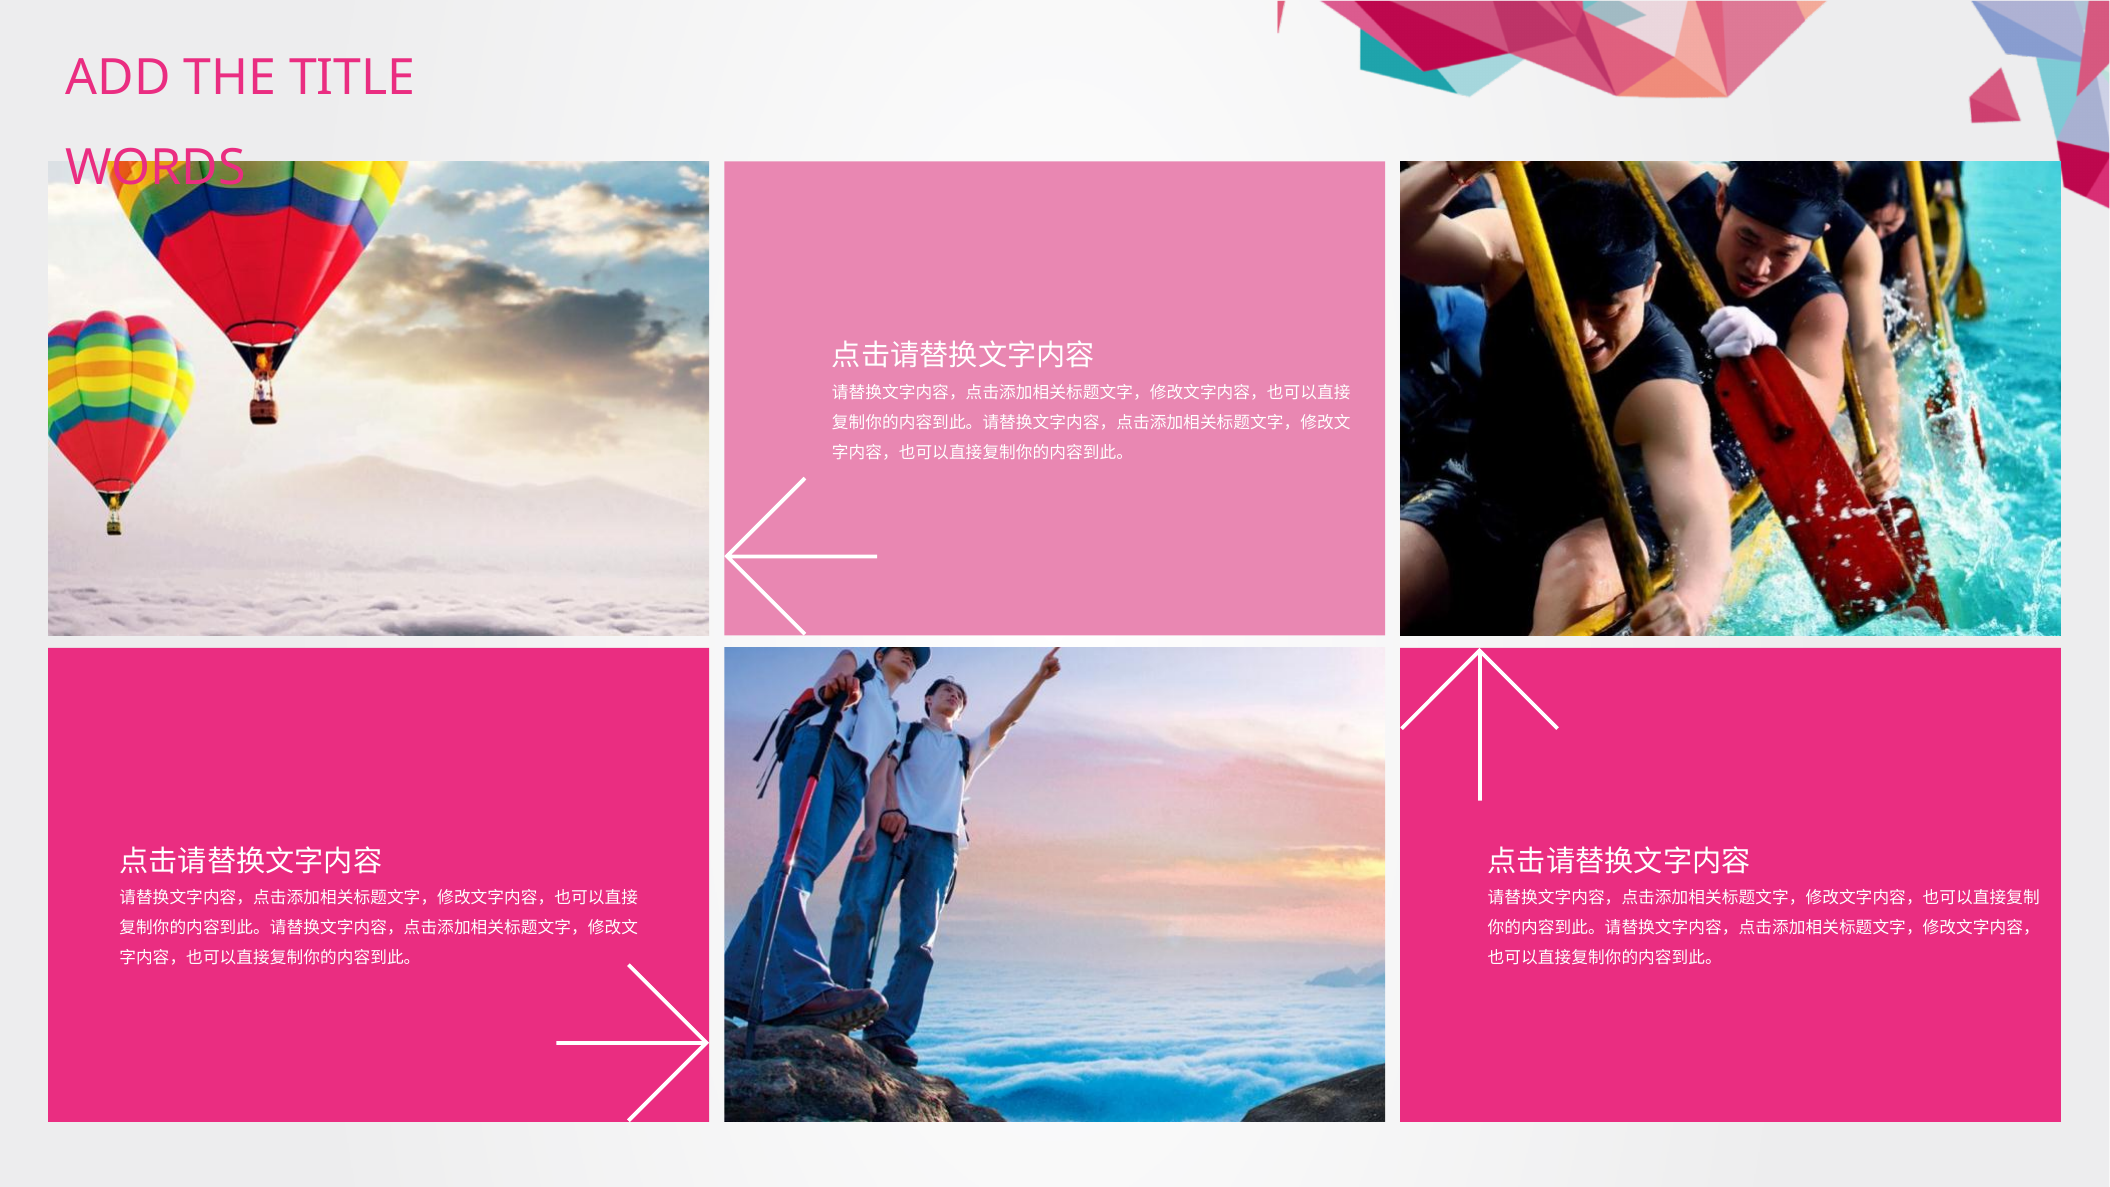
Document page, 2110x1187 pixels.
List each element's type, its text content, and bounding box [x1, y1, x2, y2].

text_box [723, 647, 1386, 1123]
text_box [722, 475, 879, 638]
text_box [1398, 646, 1561, 802]
picture [0, 0, 2110, 1187]
text_box [1399, 160, 2062, 636]
text_box [555, 961, 711, 1124]
text_box [723, 160, 1386, 636]
text_box 点击请替换文字内容 请替换文字内容，点击添加相关标题文字，修改文字内容，也可以直接复制你的内容到此。请替换文字内容，点击添加相关标题文字，修改文字内容，也可以直接复制你的内容到此。 [1479, 816, 2060, 976]
text_box [47, 647, 710, 1123]
text_box ADD THE TITLE WORDS [50, 7, 583, 202]
text_box [1399, 647, 2062, 1123]
text_box 点击请替换文字内容 请替换文字内容，点击添加相关标题文字，修改文字内容，也可以直接复制你的内容到此。请替换文字内容，点击添加相关标题文字，修改文字内容，也可以直接复制你的内容到此。 [823, 310, 1371, 470]
text_box 点击请替换文字内容 请替换文字内容，点击添加相关标题文字，修改文字内容，也可以直接复制你的内容到此。请替换文字内容，点击添加相关标题文字，修改文字内容，也可以直接复制你的内容到此。 [111, 816, 650, 976]
text_box [47, 160, 710, 636]
